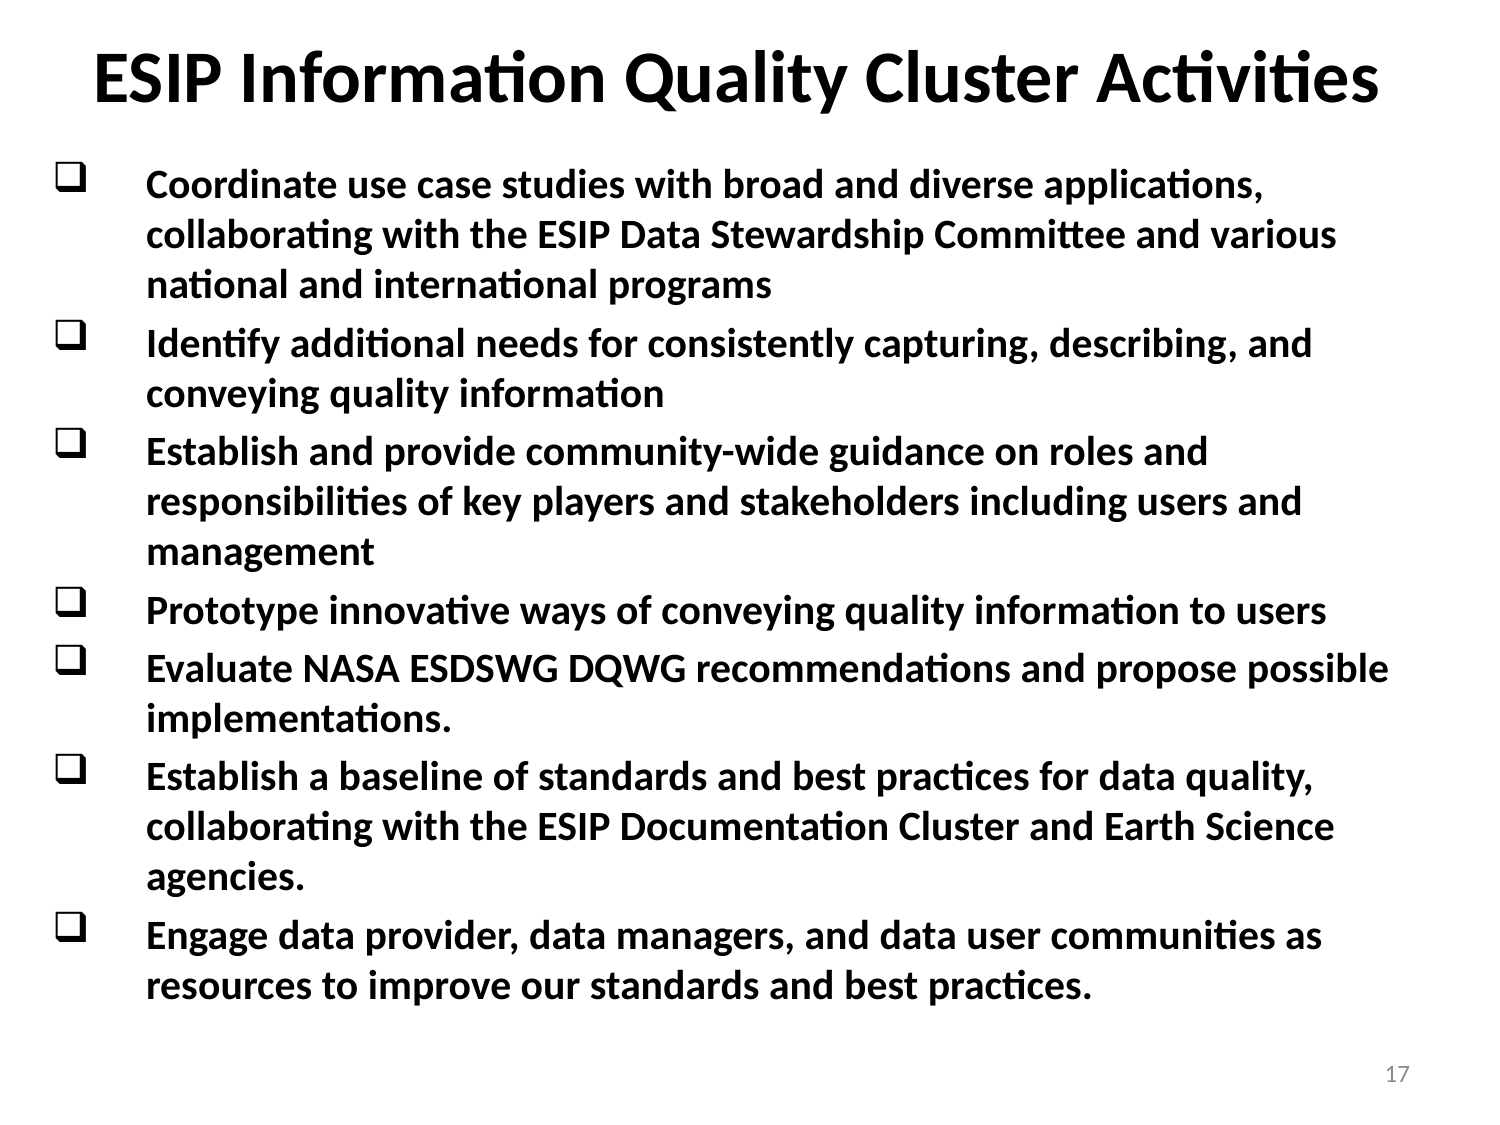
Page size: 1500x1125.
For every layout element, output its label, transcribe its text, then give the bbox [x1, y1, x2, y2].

slide_number 17 [1074, 1042, 1425, 1103]
title ESIP Information Quality Cluster Activities [37, 20, 1438, 125]
text_box Coordinate use case studies with broad and diverse applications, collaborating with the ESIP Data Stewardship Committee and various national and international programs Identify additional needs for consistently capturing, describing, and conveying quality information Establish and provide community-wide guidance on roles and responsibilities of key players and stakeholders including users and management Prototype innovative ways of conveying quality information to users Evaluate NASA ESDSWG DQWG recommendations and propose possible implementations. Establish a baseline of standards and best practices for data quality, collaborating with the ESIP Documentation Cluster and Earth Science agencies. Engage data provider, data managers, and data user communities as resources to improve our standards and best practices. [37, 149, 1450, 1015]
